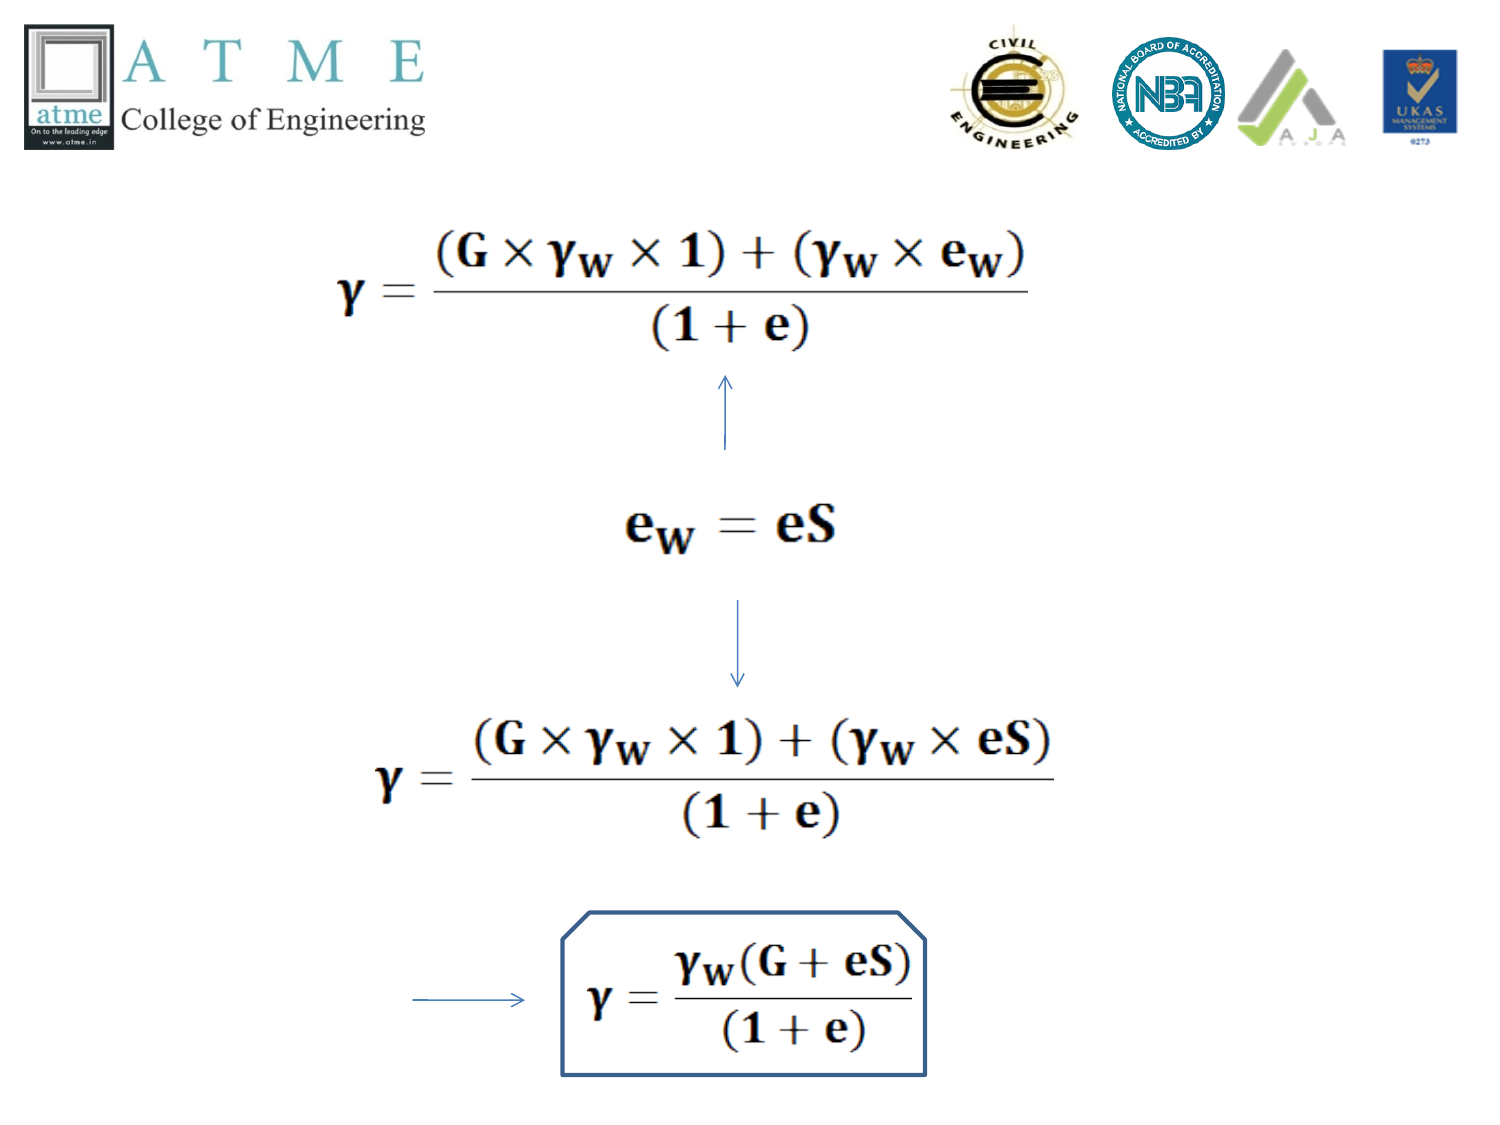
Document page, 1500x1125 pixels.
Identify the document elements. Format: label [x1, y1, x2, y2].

picture [950, 24, 1080, 150]
text_box [560, 910, 928, 1078]
picture [24, 24, 425, 150]
picture [1112, 37, 1213, 150]
picture [337, 224, 1028, 363]
picture [374, 712, 1055, 851]
picture [624, 487, 838, 565]
picture [1209, 103, 1218, 120]
picture [1184, 109, 1225, 150]
picture [1179, 37, 1225, 79]
picture [1237, 49, 1458, 146]
picture [587, 937, 912, 1063]
